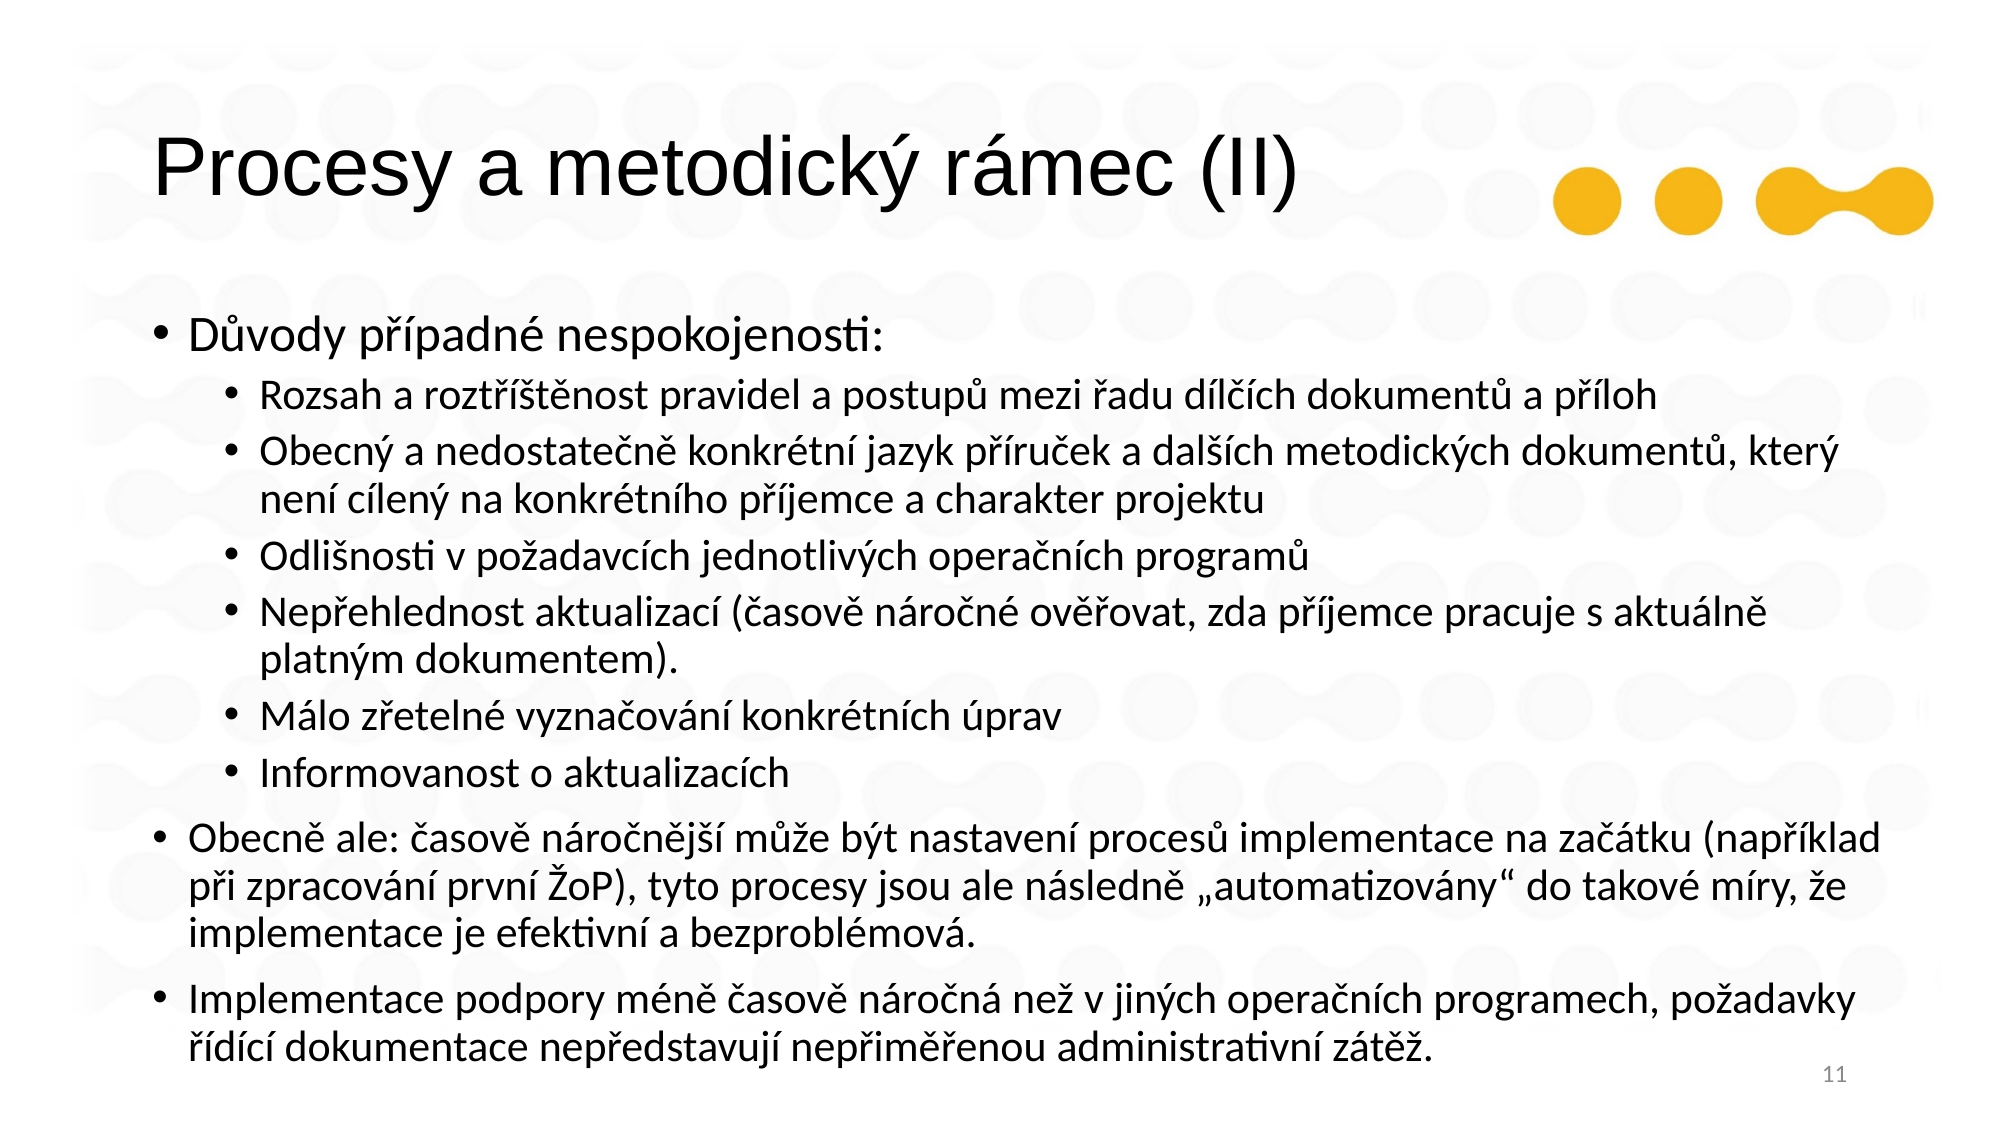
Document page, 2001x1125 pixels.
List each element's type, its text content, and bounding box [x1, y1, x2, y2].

picture [100, 70, 1943, 1004]
title Procesy a metodický rámec (II) [137, 59, 1863, 278]
slide_number 11 [1412, 1042, 1863, 1103]
list Důvody případné nespokojenosti: Rozsah a roztříštěnost pravidel a postupů mezi řadu dílčích dokumentů a příloh Obecný a nedostatečně konkrétní jazyk příruček a dalších metodických dokumentů, který není cílený na konkrétního příjemce a charakter projektu Odlišnosti v požadavcích jednotlivých operačních programů Nepřehlednost aktualizací (časově náročné ověřovat, zda příjemce pracuje s aktuálně platným dokumentem). Málo zřetelné vyznačování konkrétních úprav Informovanost o aktualizacích Obecně ale: časově náročnější může být nastavení procesů implementace na začátku (například při zpracování první ŽoP), tyto procesy jsou ale následně „automatizovány“ do takové míry, že implementace je efektivní a bezproblémová. Implementace podpory méně časově náročná než v jiných operačních programech, požadavky řídící dokumentace nepředstavují nepřiměřenou administrativní zátěž. [137, 299, 1905, 1085]
